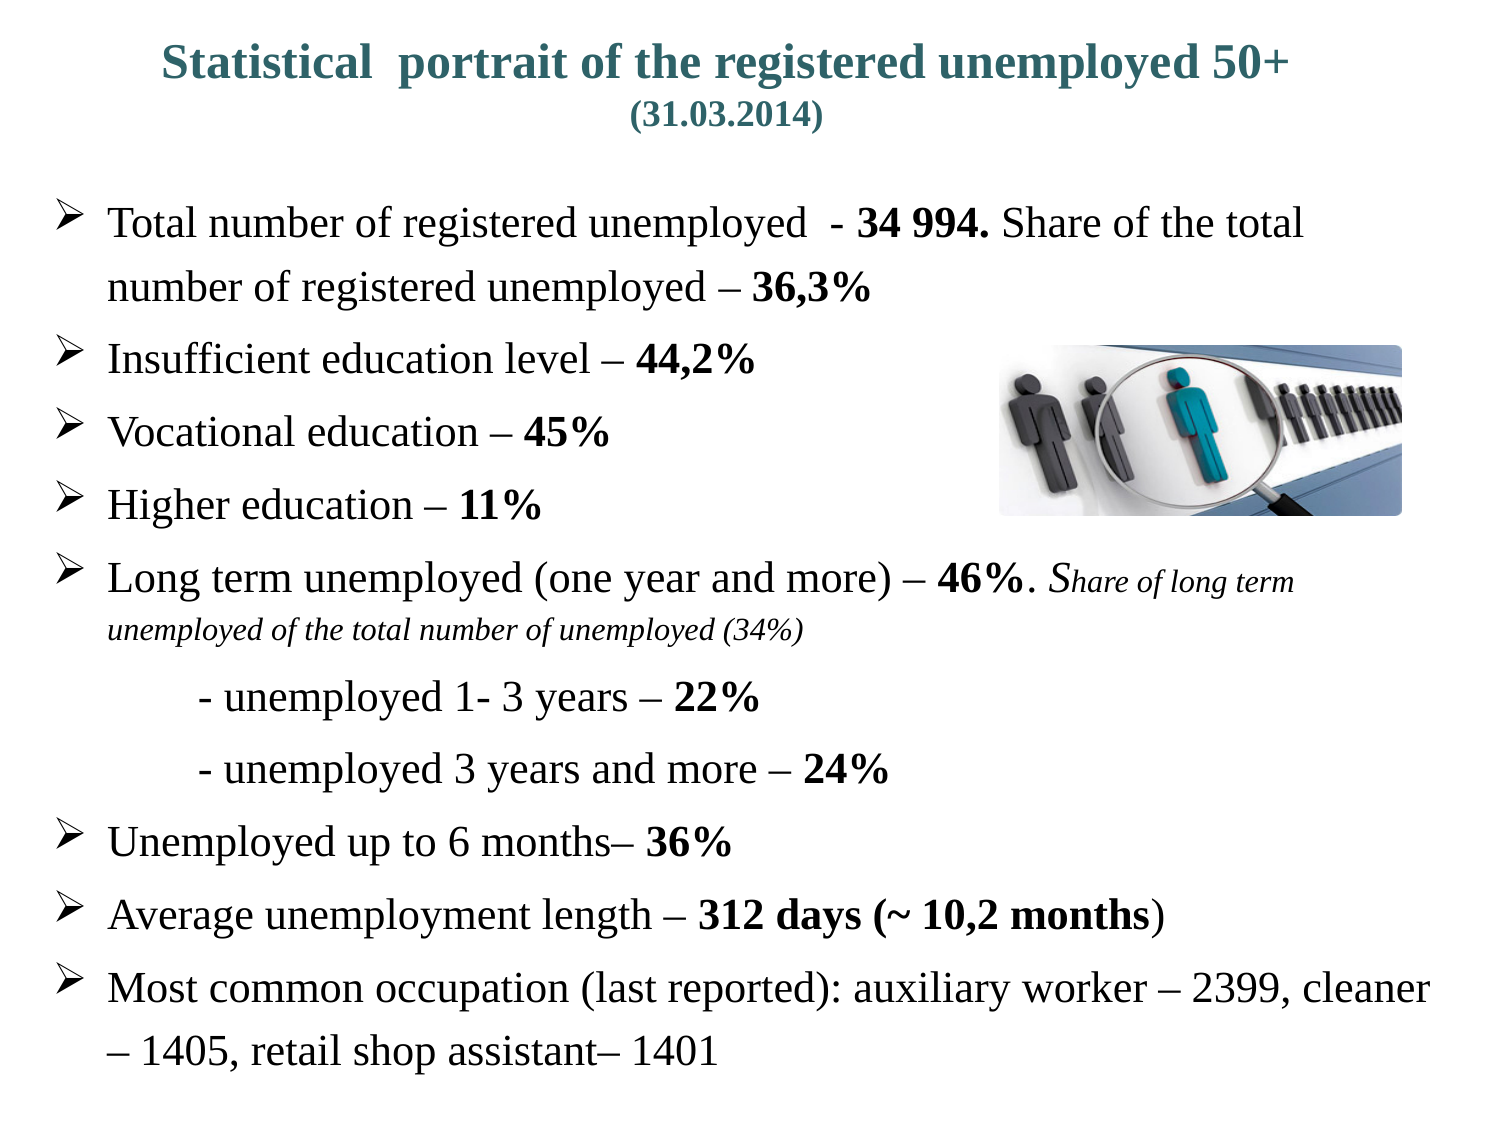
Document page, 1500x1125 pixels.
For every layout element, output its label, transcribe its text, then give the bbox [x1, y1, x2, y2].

picture [999, 345, 1402, 517]
title Statistical portrait of the registered unemployed 50+ (31.03.2014) [51, 0, 1402, 174]
list Total number of registered unemployed - 34 994. Share of the total number of registered unemployed – 36,3% Insufficient education level – 44,2% Vocational education – 45% Higher education – 11% Long term unemployed (one year and more) – 46%. Share of long term unemployed of the total number of unemployed (34%) - unemployed 1- 3 years – 22% - unemployed 3 years and more – 24% Unemployed up to 6 months– 36% Average unemployment length – 312 days (~ 10,2 months) Most common occupation (last reported): auxiliary worker – 2399, cleaner – 1405, retail shop assistant– 1401 [37, 174, 1463, 1088]
